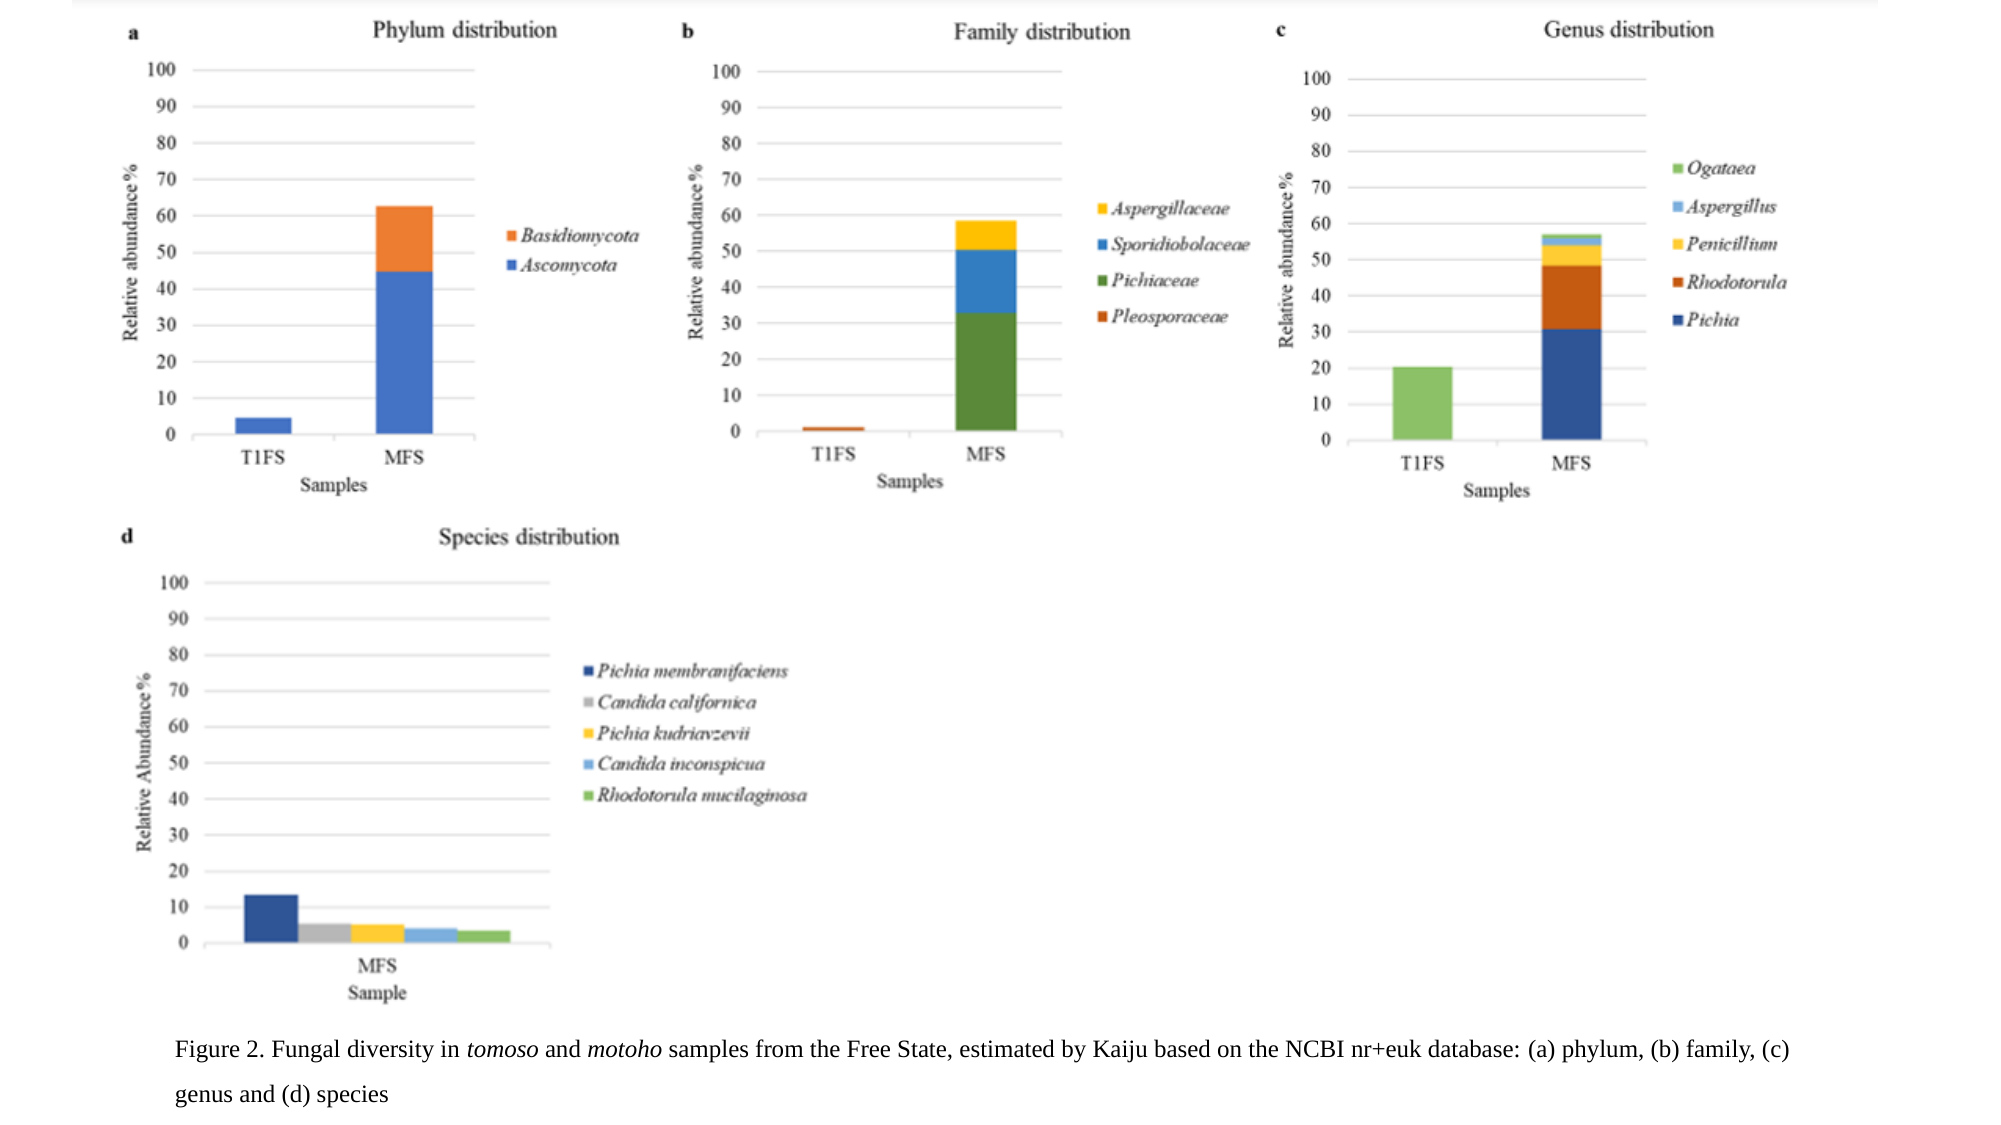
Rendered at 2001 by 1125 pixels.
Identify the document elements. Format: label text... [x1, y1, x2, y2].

picture [72, 0, 1878, 1011]
text_box Figure 2. Fungal diversity in tomoso and motoho samples from the Free State, estimated by Kaiju based on the NCBI nr+euk database: (a) phylum, (b) family, (c) genus and (d) species [160, 1011, 1857, 1115]
